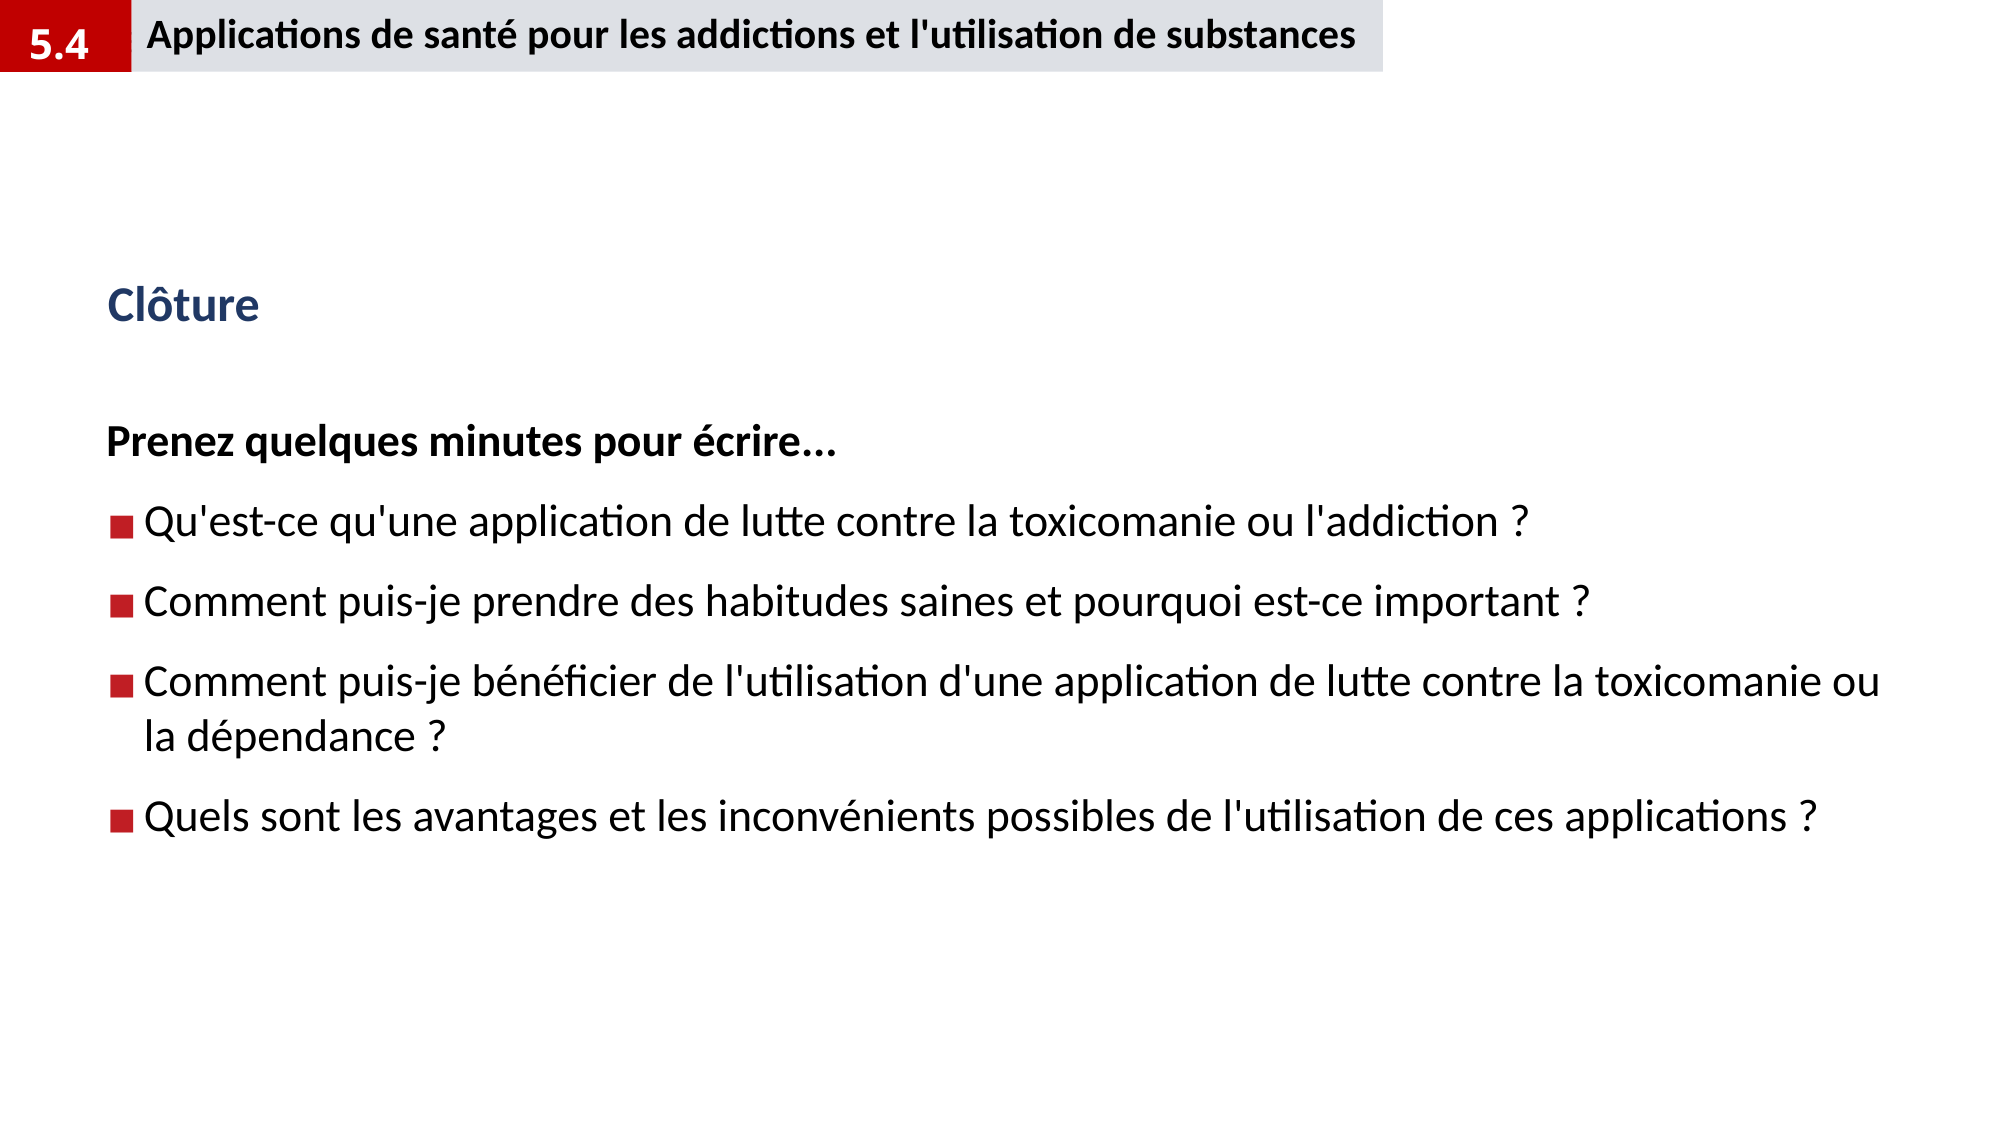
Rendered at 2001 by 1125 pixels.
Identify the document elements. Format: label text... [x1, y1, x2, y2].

text_box [0, 0, 131, 72]
text_box 5.4 [14, 9, 132, 61]
text_box Applications de santé pour les addictions et l'utilisation de substances [131, 0, 1383, 72]
list Prenez quelques minutes pour écrire... Qu'est-ce qu'une application de lutte contre la toxicomanie ou l'addiction ? Comment puis-je prendre des habitudes saines et pourquoi est-ce important ? Comment puis-je bénéficier de l'utilisation d'une application de lutte contre la toxicomanie ou la dépendance ? Quels sont les avantages et les inconvénients possibles de l'utilisation de ces applications ? [91, 403, 1906, 1051]
title Clôture [92, 245, 1908, 366]
